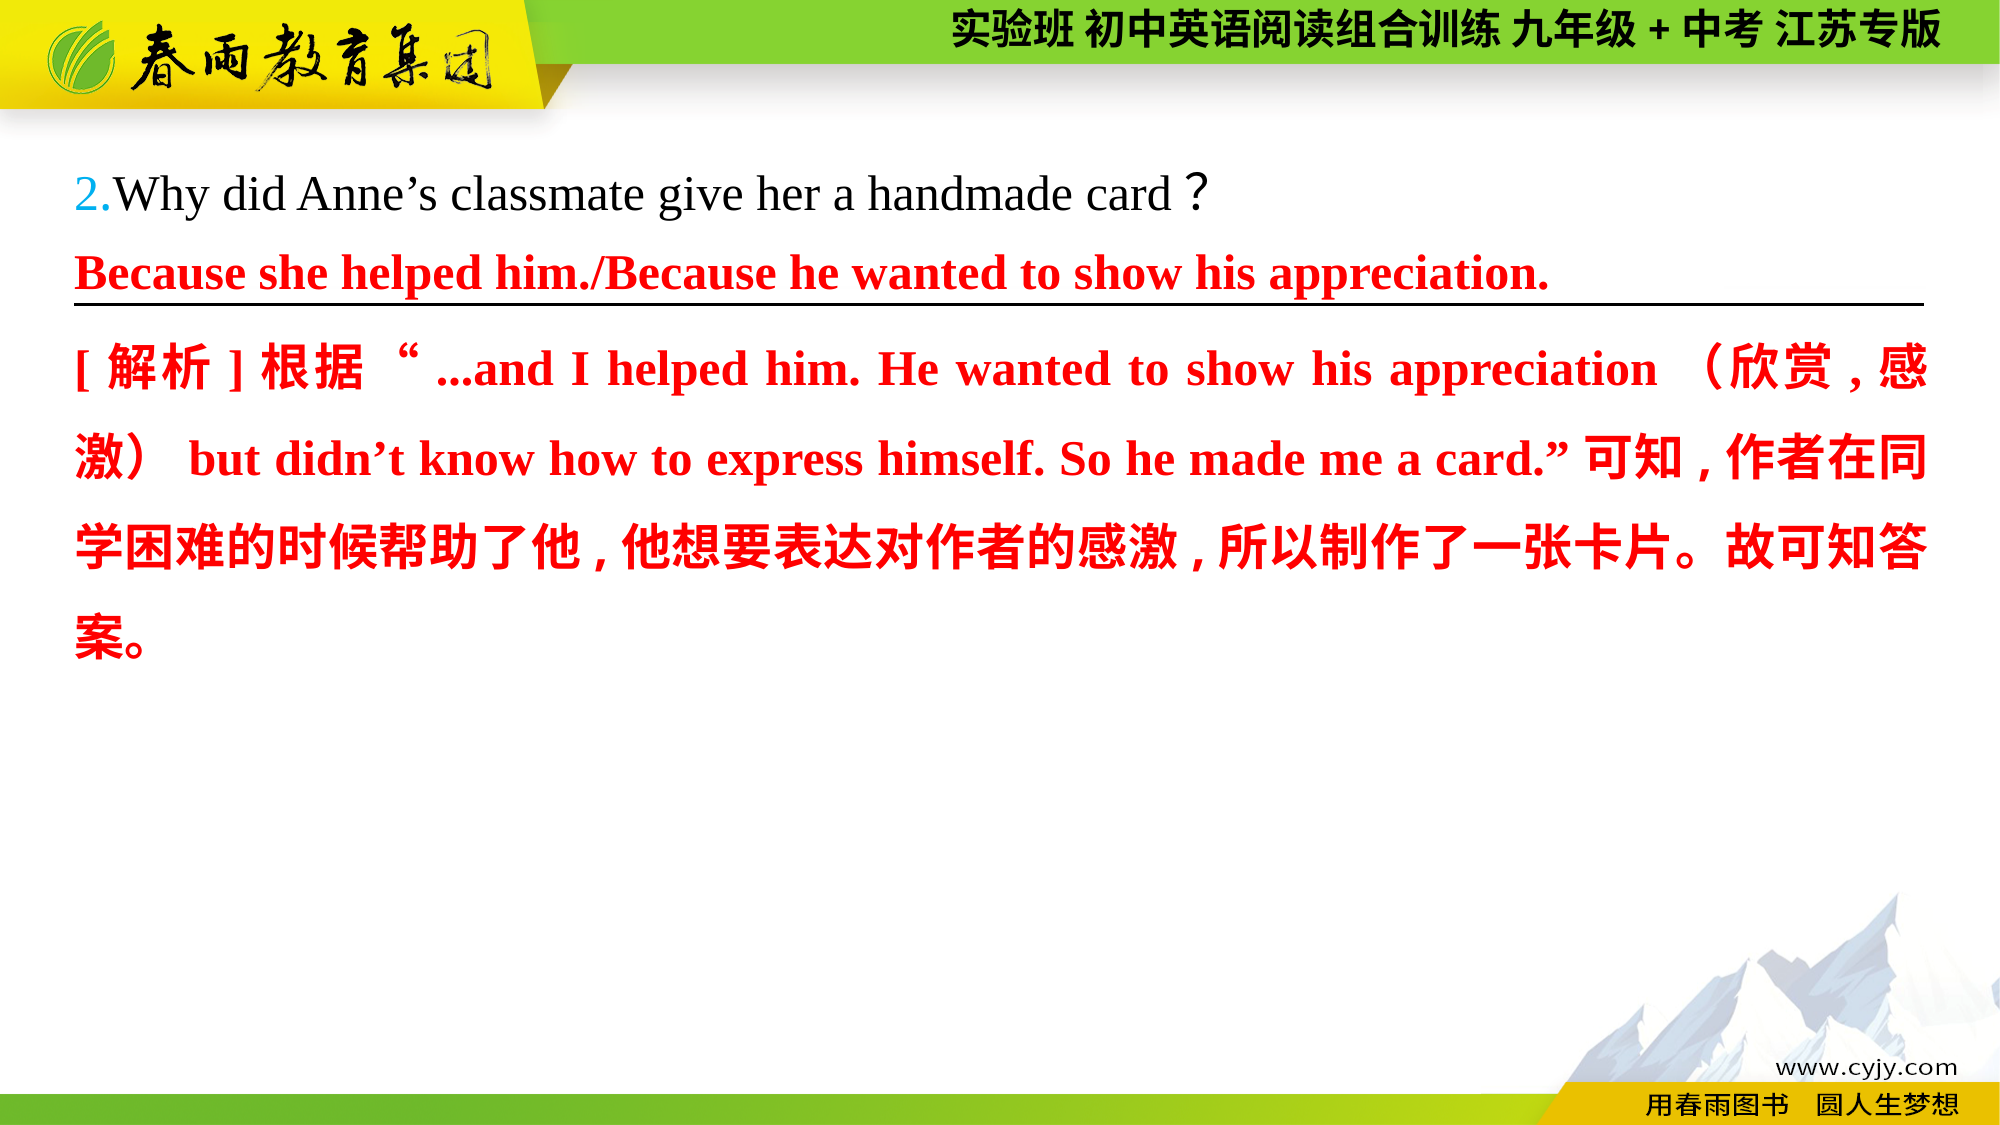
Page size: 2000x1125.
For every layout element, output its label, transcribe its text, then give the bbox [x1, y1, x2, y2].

text_box [解析]根据“...and I helped him. He wanted to show his appreciation（欣赏,感激）but didn’t know how to express himself. So he made me a card.”可知,作者在同学困难的时候帮助了他,他想要表达对作者的感激,所以制作了一张卡片。故可知答案。 [59, 297, 1944, 673]
text_box Because she helped him./Because he wanted to show his appreciation. [59, 201, 1944, 297]
picture [0, 0, 2000, 1125]
list 2.Why did Anne’s classmate give her a handmade card？ ———————— —— ———— ———— [59, 122, 1944, 201]
